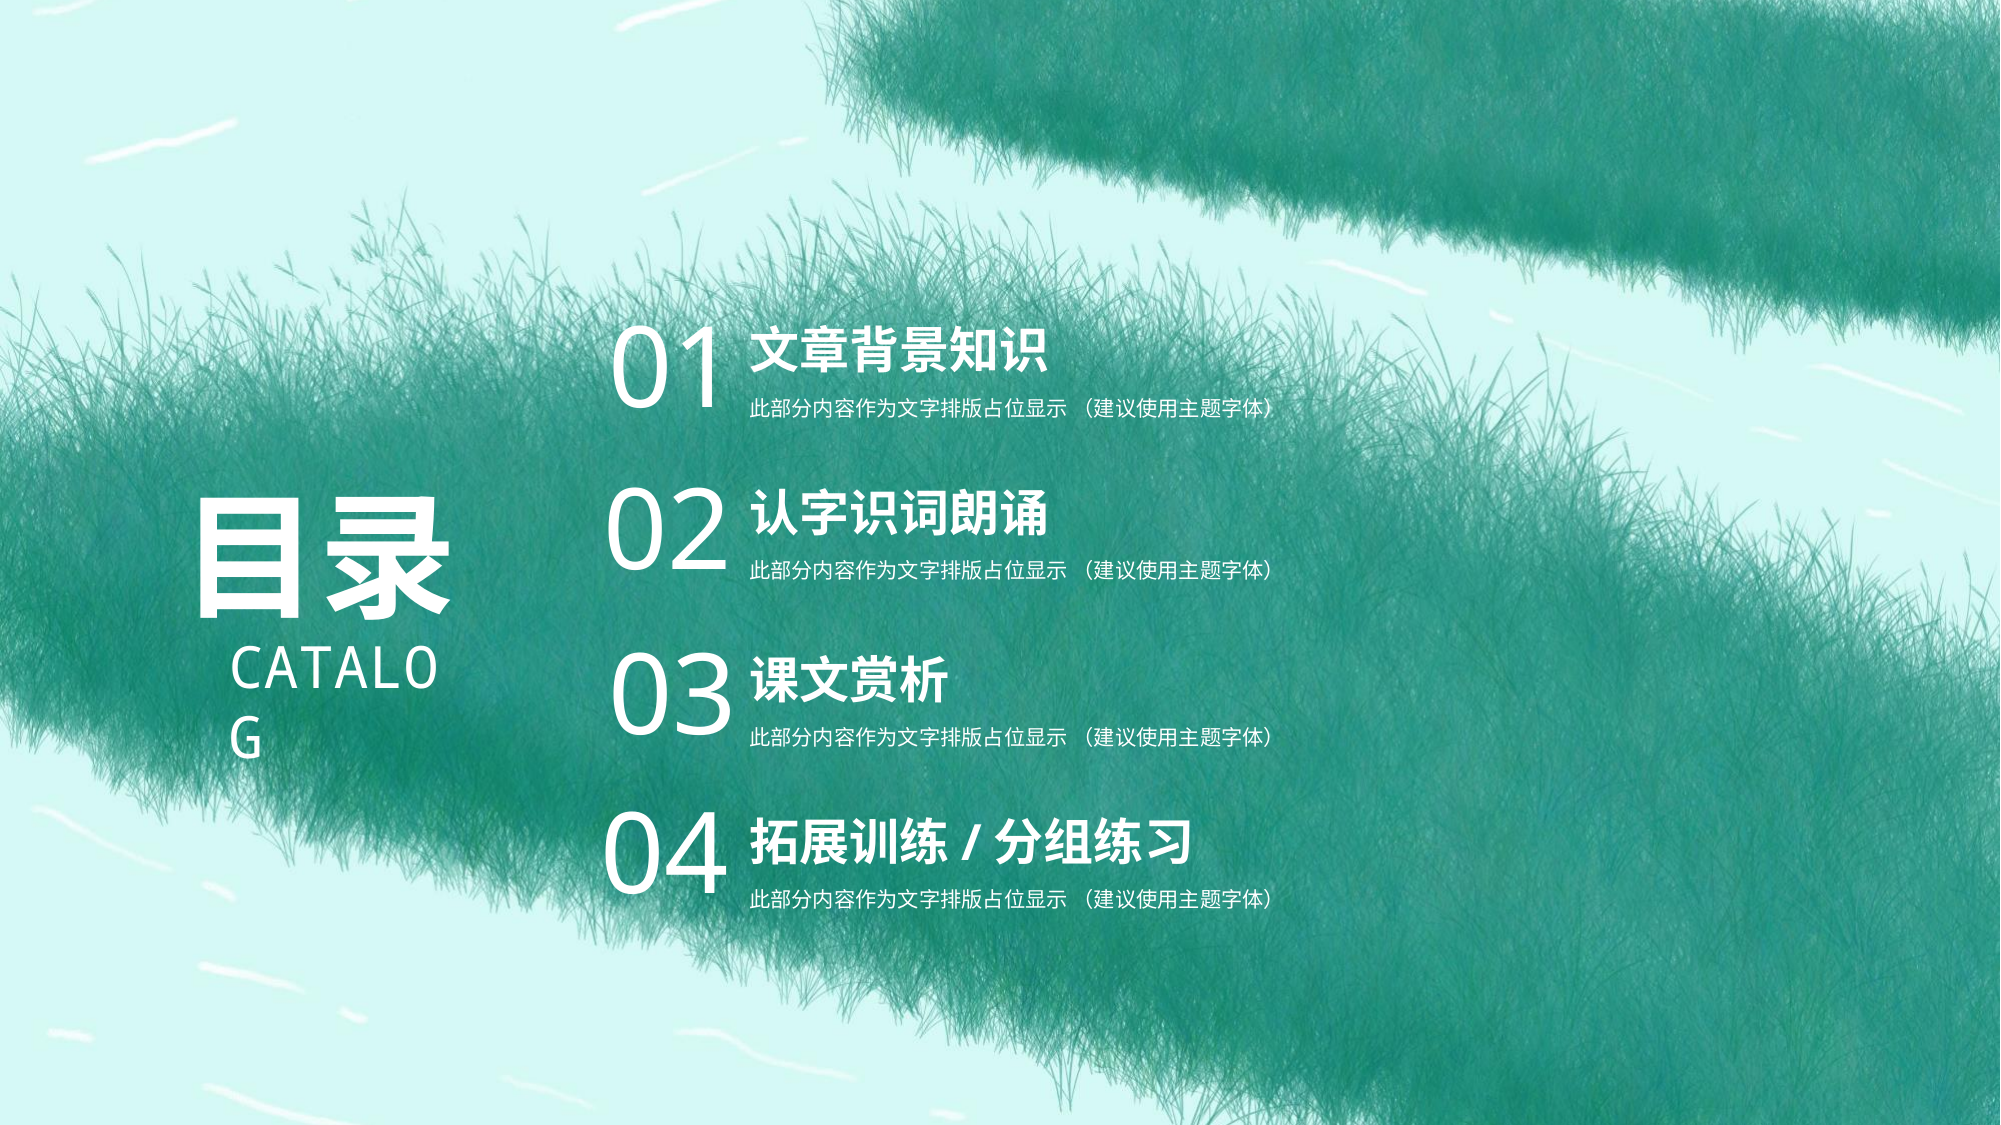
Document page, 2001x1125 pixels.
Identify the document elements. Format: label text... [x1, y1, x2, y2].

text_box CATALOG [213, 622, 462, 778]
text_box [579, 285, 1321, 447]
picture [0, 0, 2000, 1125]
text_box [579, 447, 1321, 610]
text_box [579, 614, 1321, 776]
text_box 目录 [167, 463, 474, 643]
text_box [579, 776, 1321, 939]
